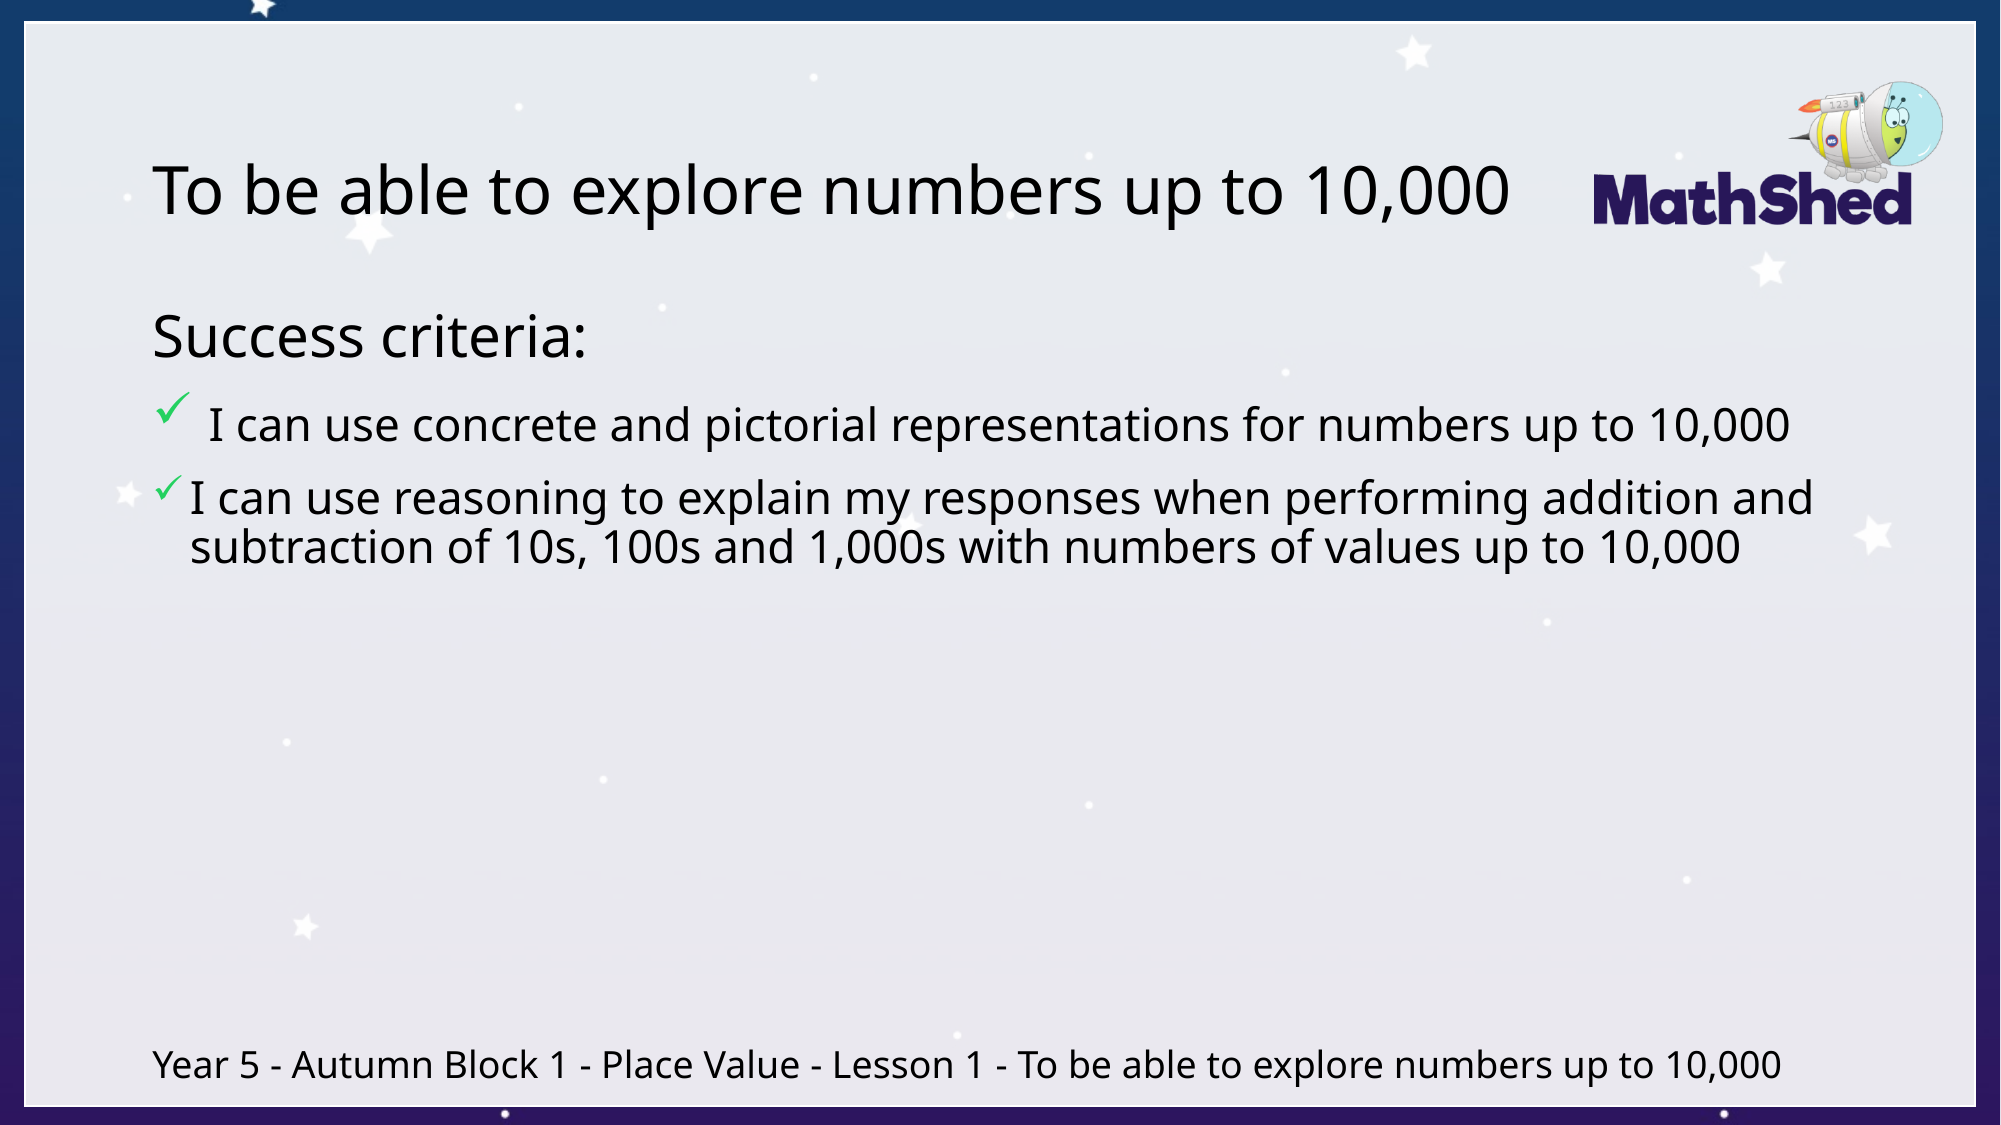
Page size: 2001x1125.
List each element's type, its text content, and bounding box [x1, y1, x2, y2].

picture [0, 0, 2001, 1125]
list Success criteria: I can use concrete and pictorial representations for numbers up to 10,000 I can use reasoning to explain my responses when performing addition and subtraction of 10s, 100s and 1,000s with numbers of values up to 10,000 [137, 299, 1863, 1014]
footer Year 5 - Autumn Block 1 - Place Value - Lesson 1 - To be able to explore numbers up to 10,000 [137, 1033, 1914, 1093]
title To be able to explore numbers up to 10,000 [137, 81, 1578, 299]
